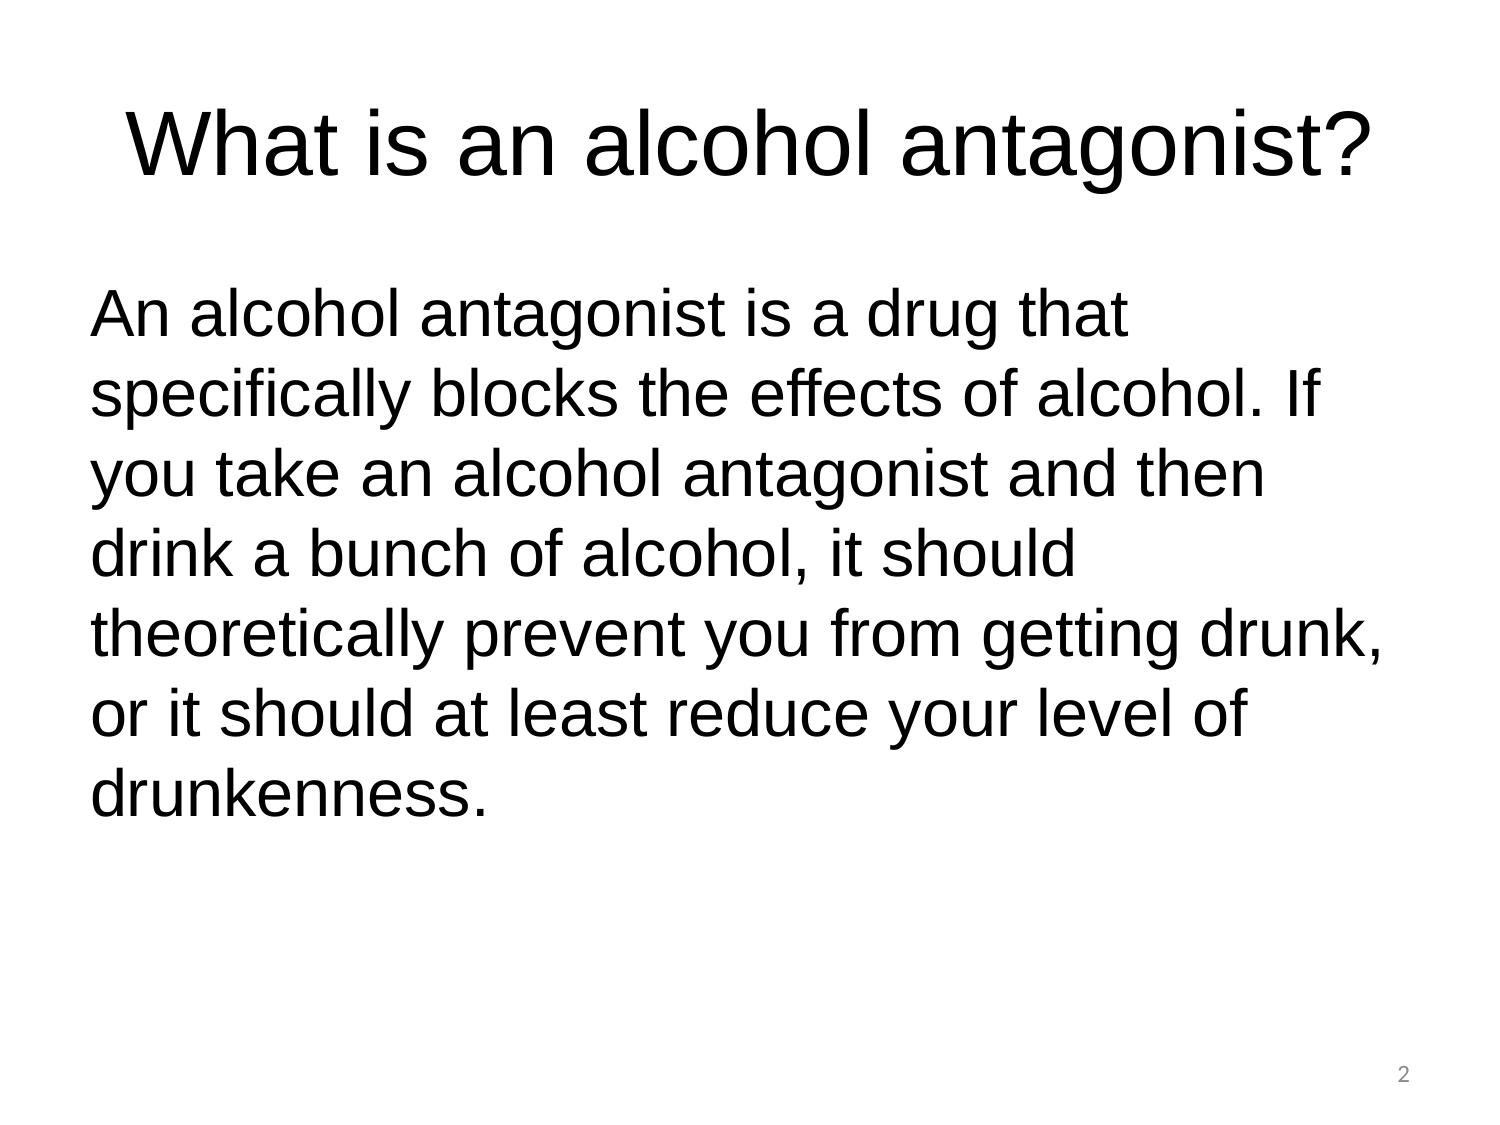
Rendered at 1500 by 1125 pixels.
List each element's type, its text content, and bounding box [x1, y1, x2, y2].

title What is an alcohol antagonist? [75, 45, 1425, 233]
slide_number 2 [1074, 1042, 1425, 1103]
list An alcohol antagonist is a drug that specifically blocks the effects of alcohol. If you take an alcohol antagonist and then drink a bunch of alcohol, it should theoretically prevent you from getting drunk, or it should at least reduce your level of drunkenness. [75, 262, 1425, 1005]
